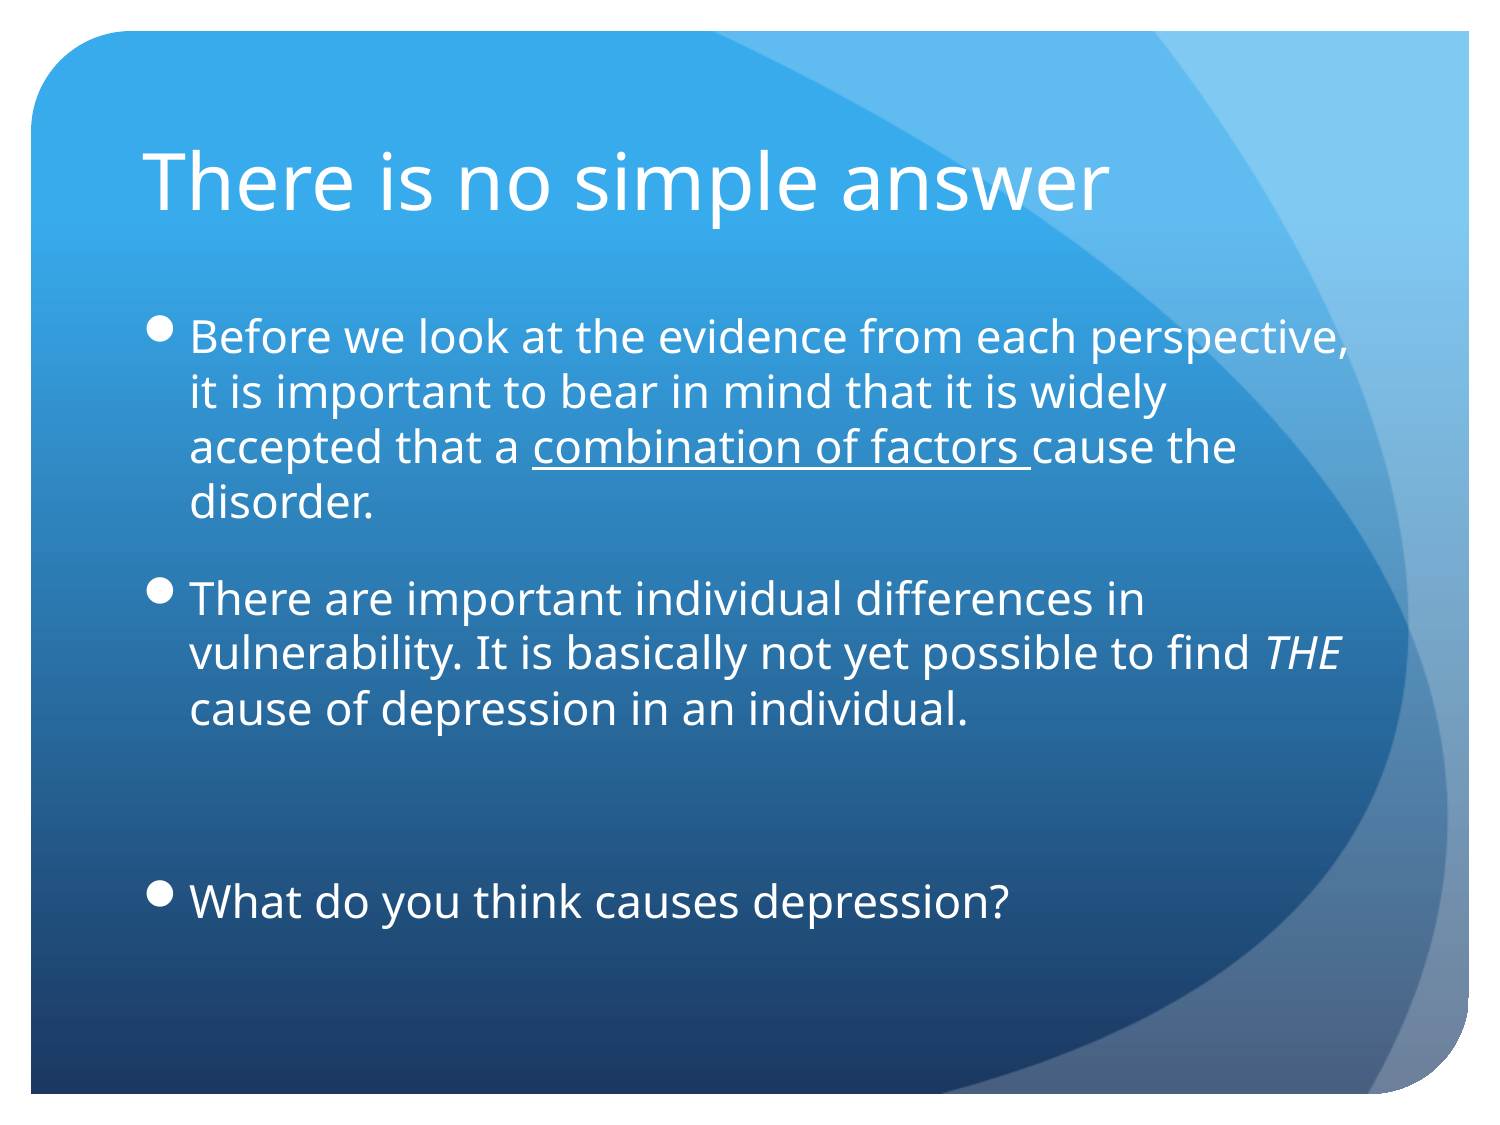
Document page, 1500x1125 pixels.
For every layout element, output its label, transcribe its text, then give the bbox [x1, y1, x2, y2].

title There is no simple answer [127, 62, 1372, 234]
list Before we look at the evidence from each perspective, it is important to bear in mind that it is widely accepted that a combination of factors cause the disorder. There are important individual differences in vulnerability. It is basically not yet possible to find THE cause of depression in an individual. What do you think causes depression? [127, 299, 1372, 991]
picture [24, 30, 1473, 1094]
